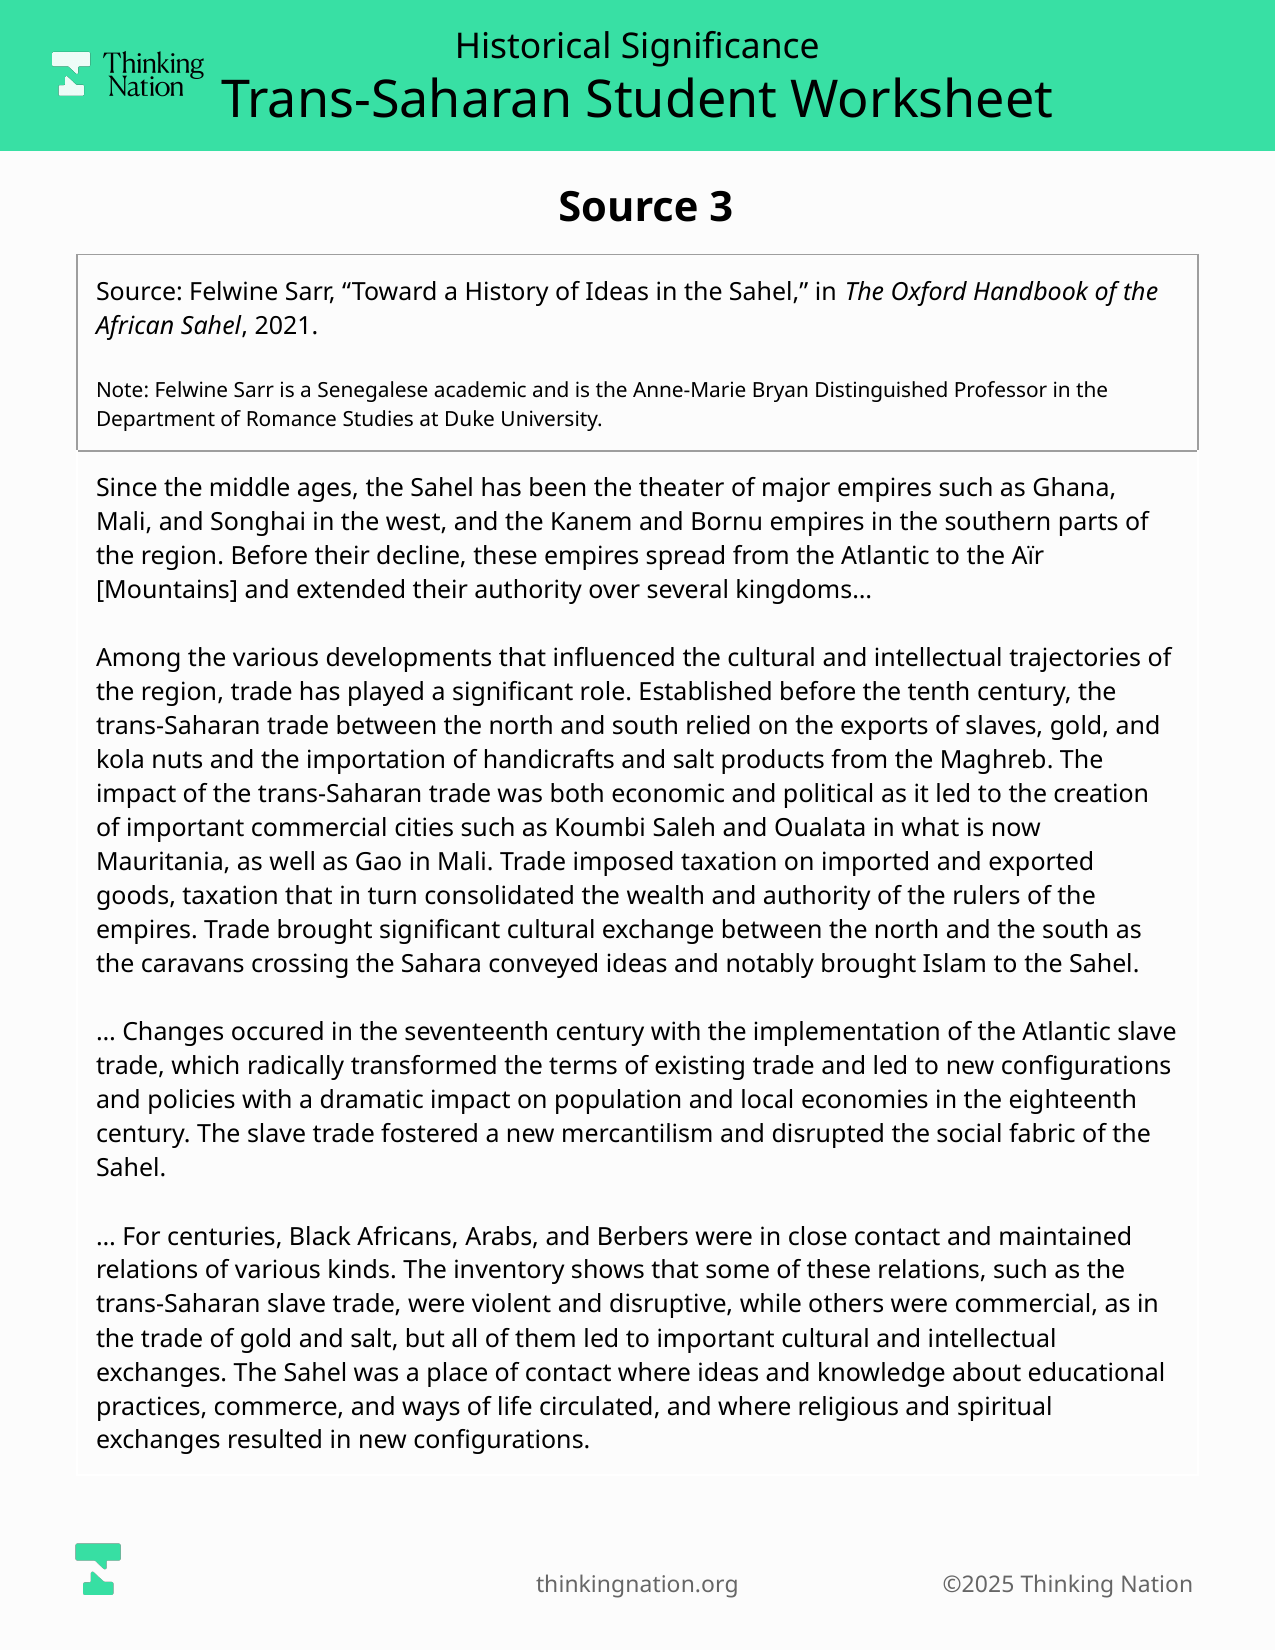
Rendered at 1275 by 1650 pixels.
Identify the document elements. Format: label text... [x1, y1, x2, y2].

table_header Source: Felwine Sarr, “Toward a History of Ideas in the Sahel,” in The Oxford Handbook of the African Sahel, 2021. Note: Felwine Sarr is a Senegalese academic and is the Anne-Marie Bryan Distinguished Professor in the Department of Romance Studies at Duke University. [78, 255, 1197, 450]
text_box ©2025 Thinking Nation [907, 1553, 1210, 1605]
picture [62, 1533, 134, 1605]
text_box Historical Significance Trans-Saharan Student Worksheet [0, 0, 1275, 151]
text_box Source 3 [527, 165, 765, 237]
picture [35, 37, 210, 110]
text_box thinkingnation.org [486, 1553, 789, 1605]
table_cell Since the middle ages, the Sahel has been the theater of major empires such as Ghana, Mali, and Songhai in the west, and the Kanem and Bornu empires in the southern parts of the region. Before their decline, these empires spread from the Atlantic to the Aïr [Mountains] and extended their authority over several kingdoms… Among the various developments that influenced the cultural and intellectual trajectories of the region, trade has played a significant role. Established before the tenth century, the trans-Saharan trade between the north and south relied on the exports of slaves, gold, and kola nuts and the importation of handicrafts and salt products from the Maghreb. The impact of the trans-Saharan trade was both economic and political as it led to the creation of important commercial cities such as Koumbi Saleh and Oualata in what is now Mauritania, as well as Gao in Mali. Trade imposed taxation on imported and exported goods, taxation that in turn consolidated the wealth and authority of the rulers of the empires. Trade brought significant cultural exchange between the north and the south as the caravans crossing the Sahara conveyed ideas and notably brought Islam to the Sahel. … Changes occured in the seventeenth century with the implementation of the Atlantic slave trade, which radically transformed the terms of existing trade and led to new configurations and policies with a dramatic impact on population and local economies in the eighteenth century. The slave trade fostered a new mercantilism and disrupted the social fabric of the Sahel. … For centuries, Black Africans, Arabs, and Berbers were in close contact and maintained relations of various kinds. The inventory shows that some of these relations, such as the trans-Saharan slave trade, were violent and disruptive, while others were commercial, as in the trade of gold and salt, but all of them led to important cultural and intellectual exchanges. The Sahel was a place of contact where ideas and knowledge about educational practices, commerce, and ways of life circulated, and where religious and spiritual exchanges resulted in new configurations. [78, 452, 1197, 1474]
